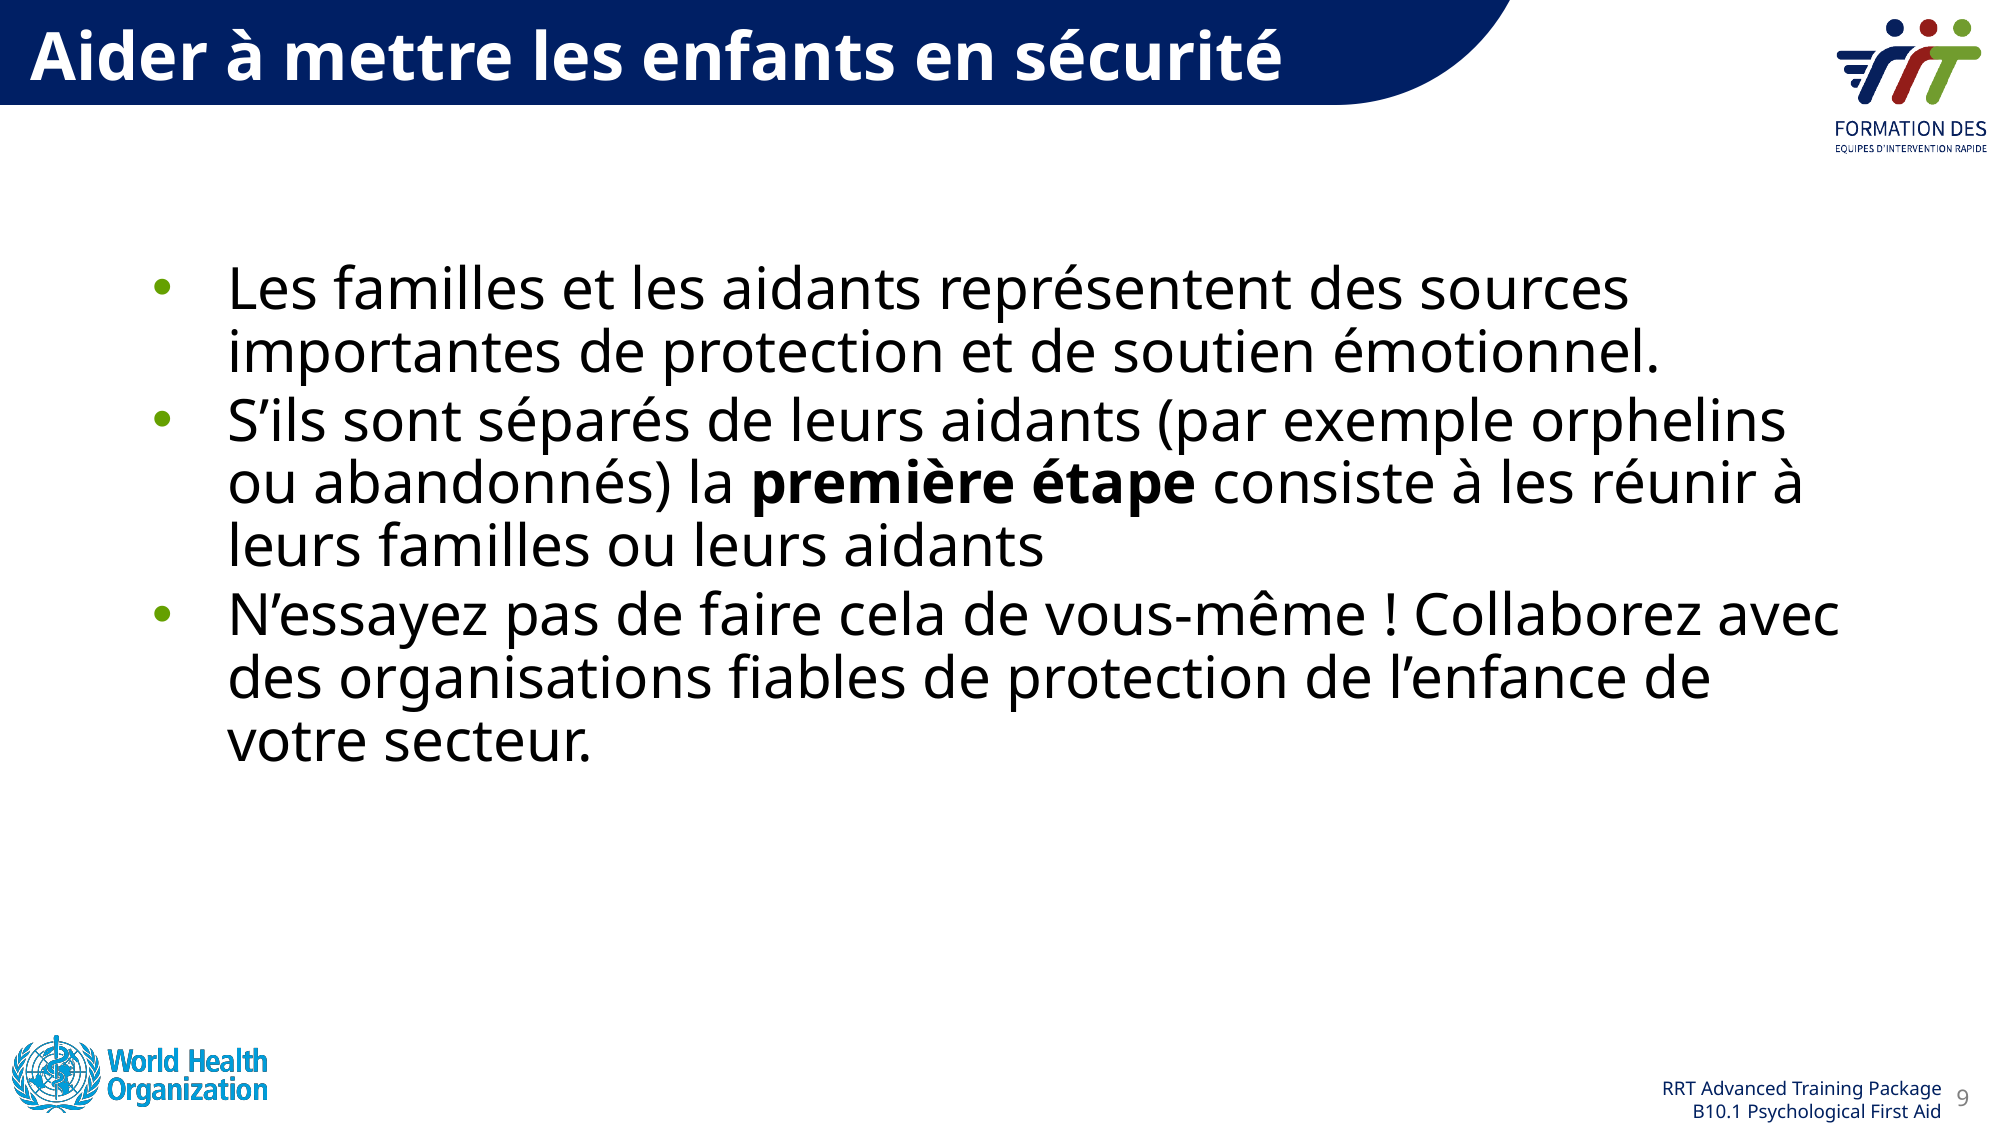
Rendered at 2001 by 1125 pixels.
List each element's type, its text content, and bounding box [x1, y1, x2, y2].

picture [0, 0, 1533, 105]
list Les familles et les aidants représentent des sources importantes de protection et de soutien émotionnel. S’ils sont séparés de leurs aidants (par exemple orphelins ou abandonnés) la première étape consiste à les réunir à leurs familles ou leurs aidants N’essayez pas de faire cela de vous-même ! Collaborez avec des organisations fiables de protection de l’enfance de votre secteur. [143, 250, 1856, 932]
picture [12, 1083, 48, 1113]
picture [71, 1053, 90, 1091]
picture [1835, 18, 1987, 154]
picture [24, 1054, 36, 1087]
picture [30, 1083, 37, 1091]
picture [46, 1056, 54, 1062]
picture [34, 1054, 43, 1078]
picture [40, 1062, 47, 1070]
picture [50, 1108, 62, 1113]
picture [12, 1035, 54, 1068]
picture [36, 1088, 78, 1105]
picture [22, 1062, 26, 1077]
picture [59, 1035, 267, 1113]
text_box Aider à mettre les enfants en sécurité [22, 5, 1490, 112]
